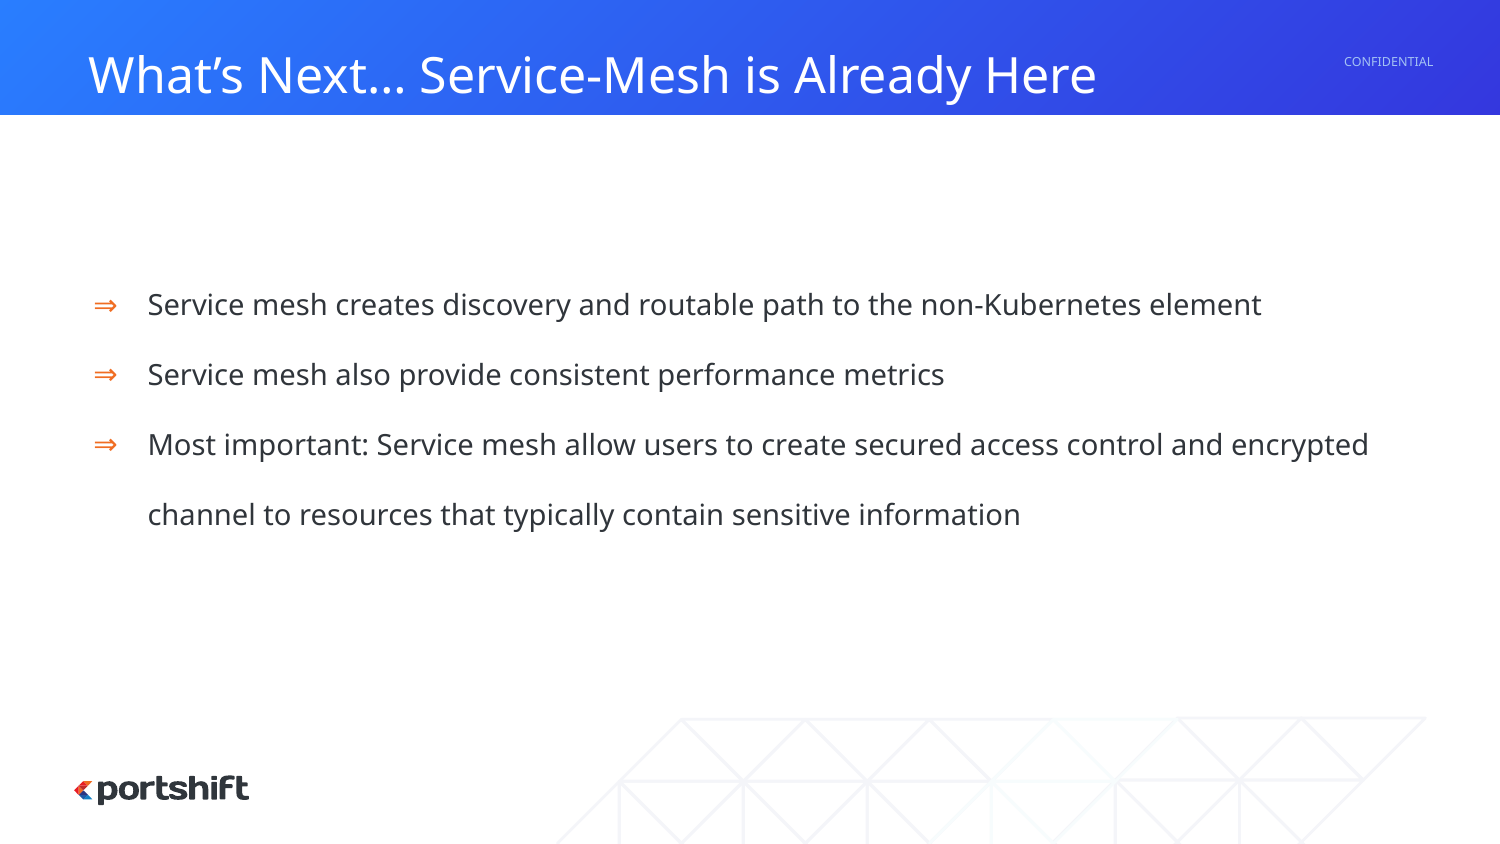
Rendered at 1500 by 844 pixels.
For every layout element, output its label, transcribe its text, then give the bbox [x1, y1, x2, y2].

text_box What’s Next… Service-Mesh is Already Here [74, 19, 1303, 115]
text_box Service mesh creates discovery and routable path to the non-Kubernetes element Service mesh also provide consistent performance metrics Most important: Service mesh allow users to create secured access control and encrypted channel to resources that typically contain sensitive information [57, 201, 1437, 646]
